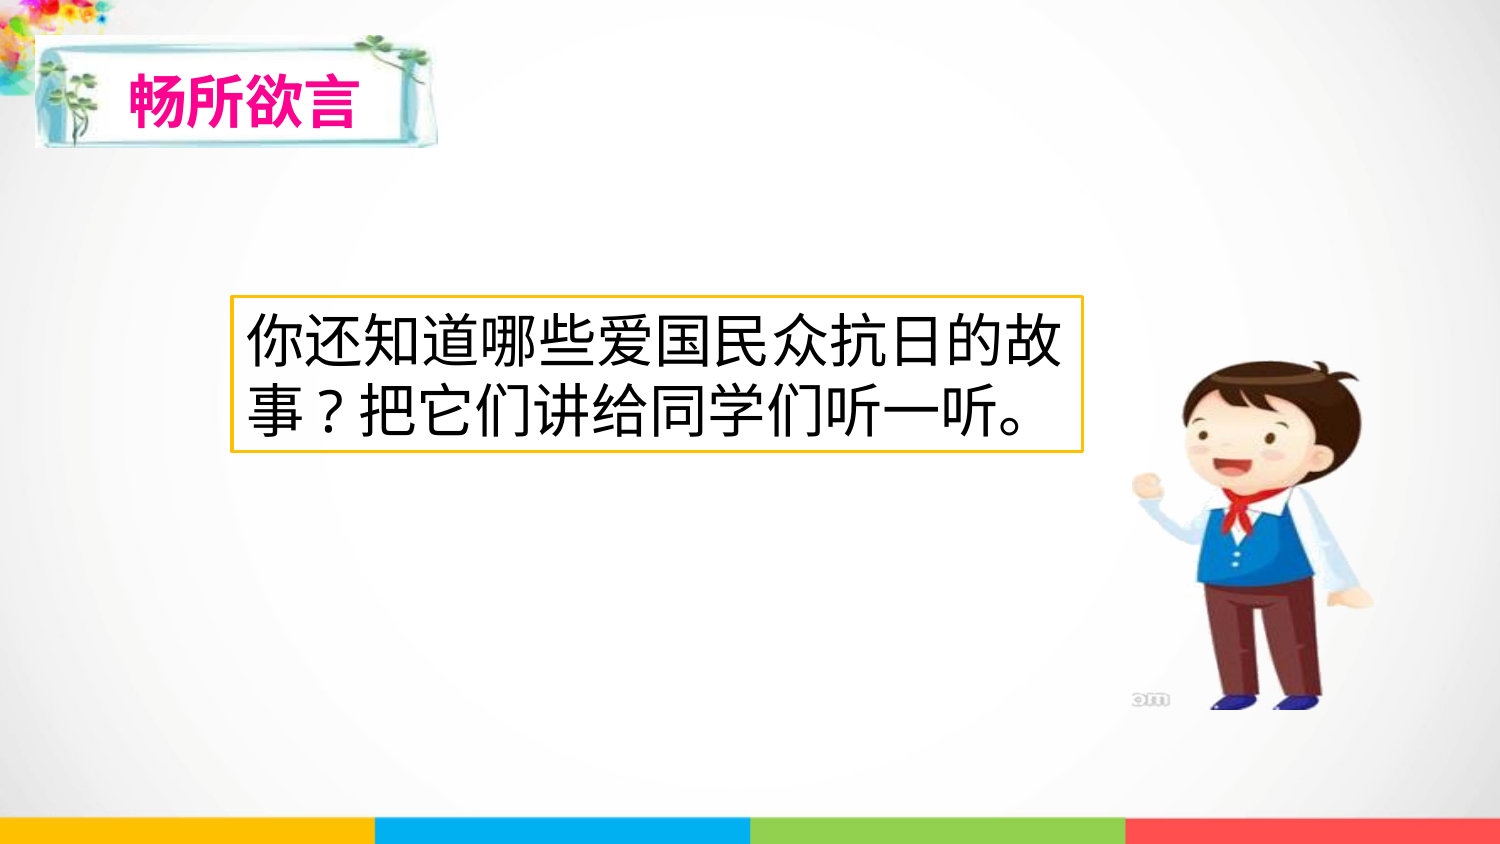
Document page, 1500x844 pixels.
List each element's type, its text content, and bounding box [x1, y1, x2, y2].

text_box 你还知道哪些爱国民众抗日的故事?把它们讲给同学们听一听。 [232, 296, 1083, 452]
picture [0, 0, 1500, 844]
